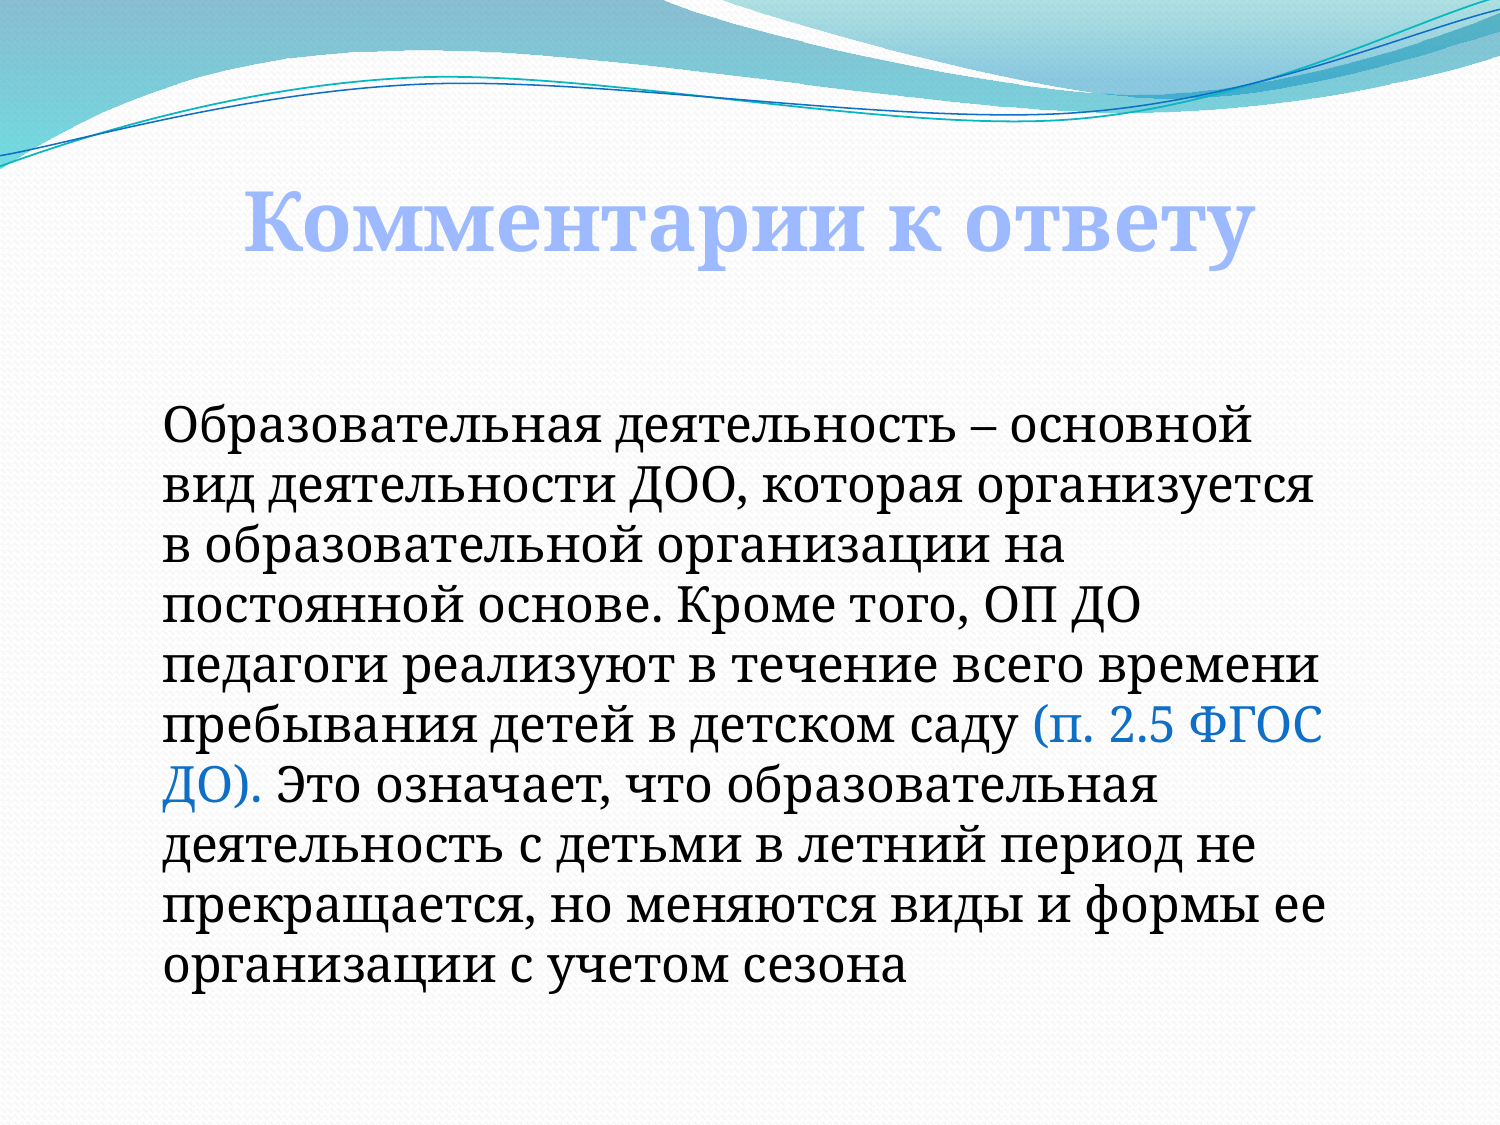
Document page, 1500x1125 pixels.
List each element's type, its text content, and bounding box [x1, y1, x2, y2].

text_box Комментарии к ответу [194, 160, 1306, 276]
text_box Образовательная деятельность – основной вид деятельности ДОО, которая организуется в образовательной организации на постоянной основе. Кроме того, ОП ДО педагоги реализуют в течение всего времени пребывания детей в детском саду (п. 2.5 ФГОС ДО). Это означает, что образовательная деятельность с детьми в летний период не прекращается, но меняются виды и формы ее организации с учетом сезона [147, 385, 1353, 1000]
